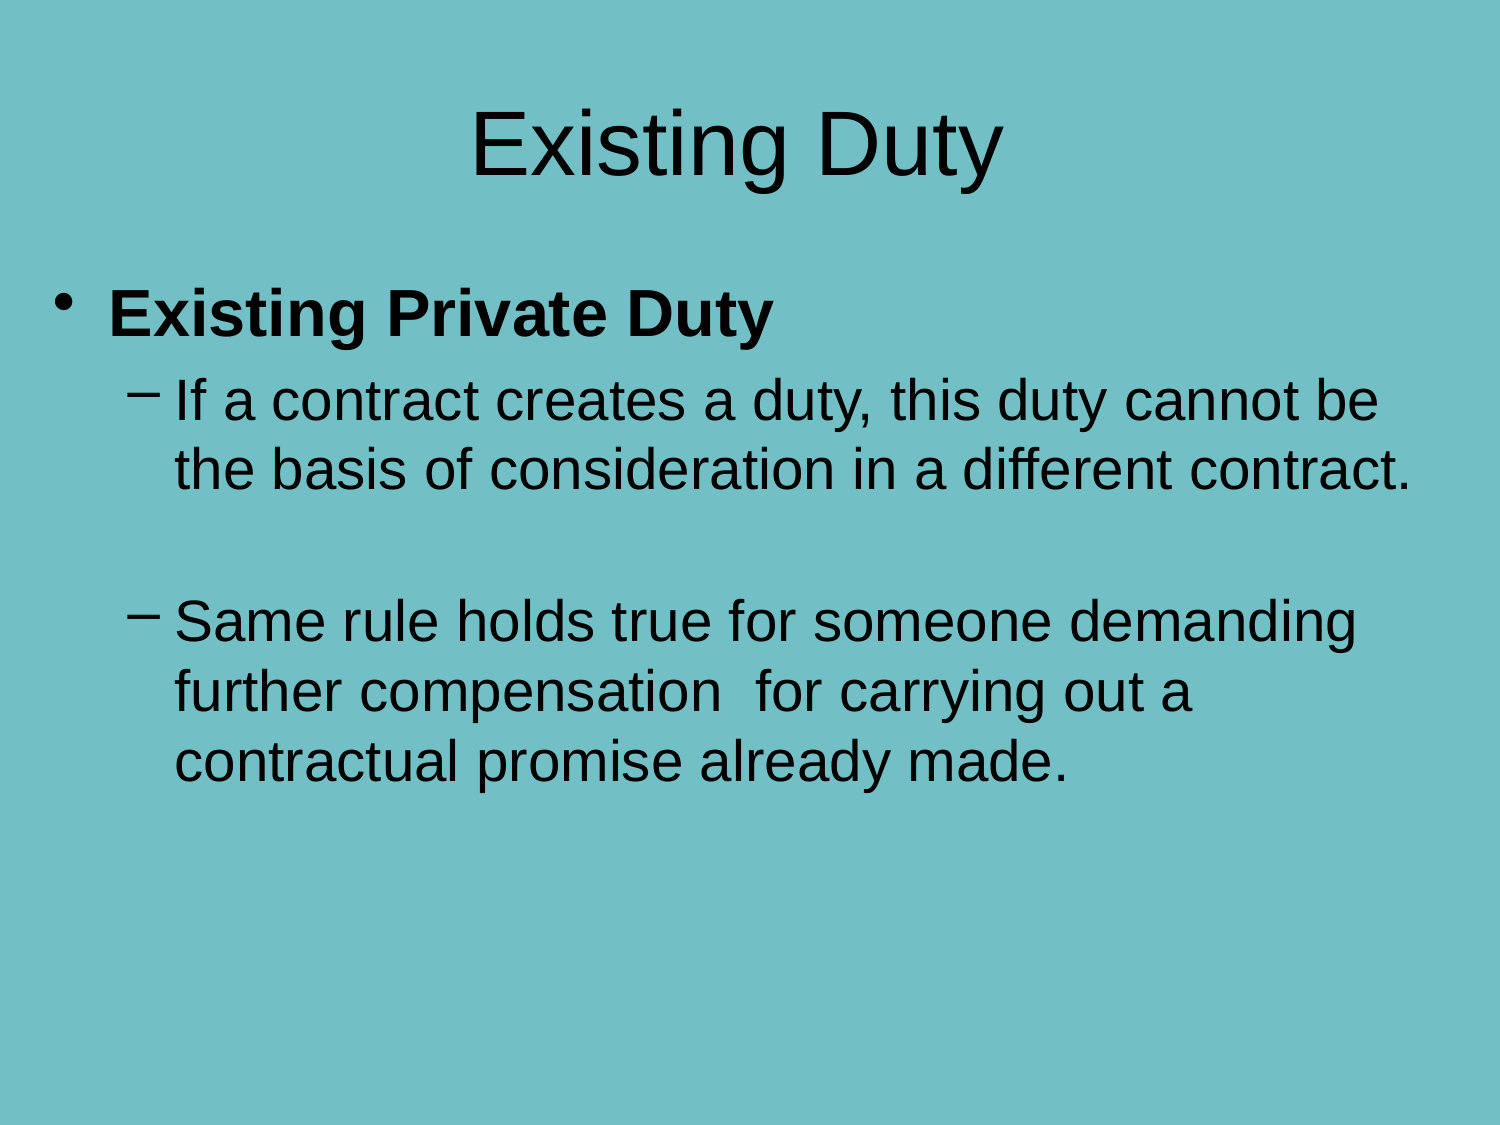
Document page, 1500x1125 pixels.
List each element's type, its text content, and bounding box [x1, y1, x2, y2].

list Existing Private Duty If a contract creates a duty, this duty cannot be the basis of consideration in a different contract. Same rule holds true for someone demanding further compensation for carrying out a contractual promise already made. [37, 262, 1463, 1006]
title Existing Duty [74, 44, 1426, 233]
